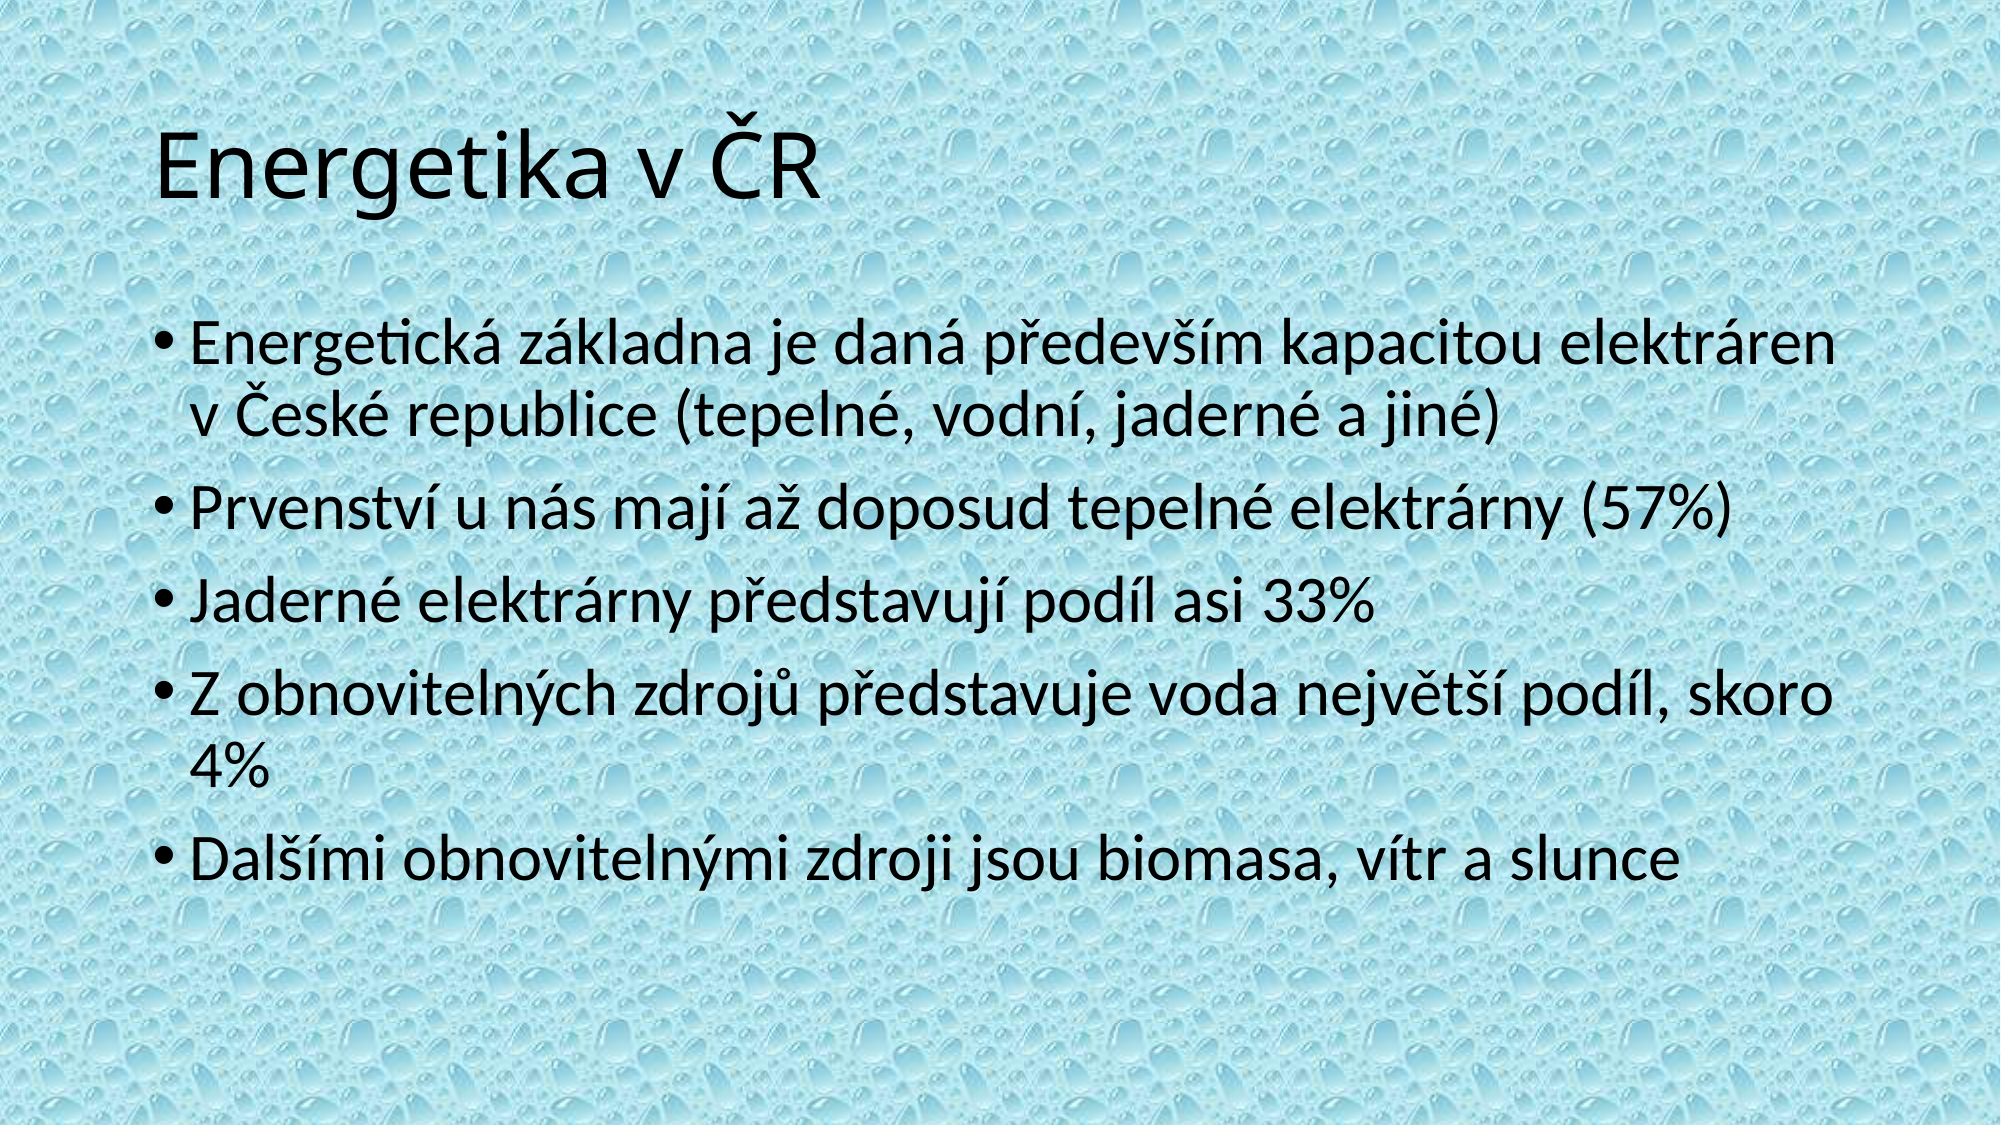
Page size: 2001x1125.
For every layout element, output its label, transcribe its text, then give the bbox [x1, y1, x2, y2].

list Energetická základna je daná především kapacitou elektráren v České republice (tepelné, vodní, jaderné a jiné) Prvenství u nás mají až doposud tepelné elektrárny (57%) Jaderné elektrárny představují podíl asi 33% Z obnovitelných zdrojů představuje voda největší podíl, skoro 4% Dalšími obnovitelnými zdroji jsou biomasa, vítr a slunce [137, 299, 1863, 1014]
picture [0, 0, 2001, 1125]
title Energetika v ČR [137, 59, 1863, 278]
